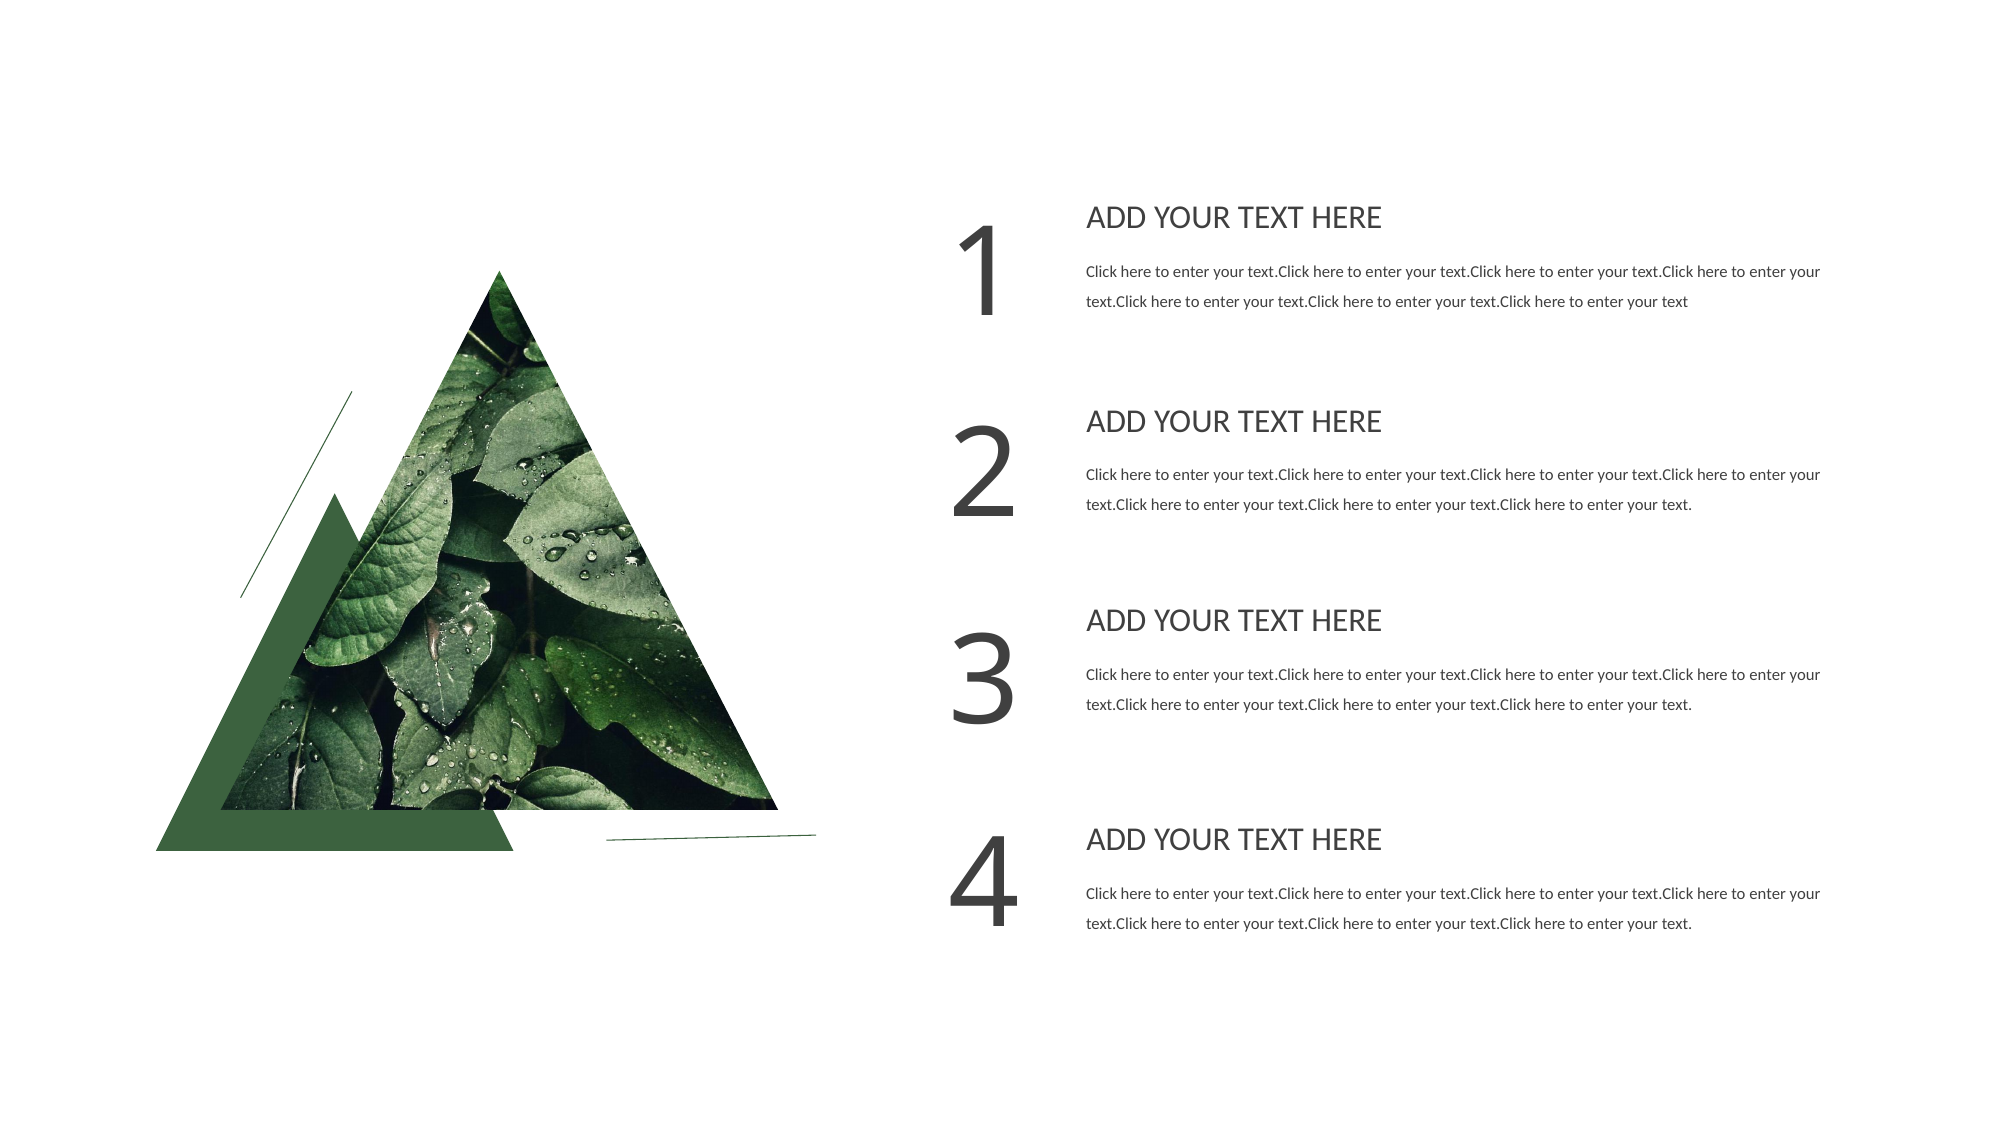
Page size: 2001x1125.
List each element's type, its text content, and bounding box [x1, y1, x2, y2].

text_box Click here to enter your text.Click here to enter your text.Click here to enter your text.Click here to enter your text.Click here to enter your text.Click here to enter your text.Click here to enter your text [1071, 243, 1846, 319]
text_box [240, 391, 352, 598]
text_box 4 [933, 793, 1051, 959]
text_box Click here to enter your text.Click here to enter your text.Click here to enter your text.Click here to enter your text.Click here to enter your text.Click here to enter your text.Click here to enter your text. [1071, 865, 1846, 940]
text_box 1 [933, 182, 1051, 348]
text_box Click here to enter your text.Click here to enter your text.Click here to enter your text.Click here to enter your text.Click here to enter your text.Click here to enter your text.Click here to enter your text. [1071, 446, 1846, 522]
text_box 3 [933, 590, 1051, 756]
text_box 2 [933, 383, 1051, 549]
text_box ADD YOUR TEXT HERE [1071, 809, 1398, 865]
text_box ADD YOUR TEXT HERE [1071, 188, 1398, 243]
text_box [155, 270, 779, 851]
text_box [606, 835, 817, 841]
text_box ADD YOUR TEXT HERE [1071, 590, 1398, 646]
text_box ADD YOUR TEXT HERE [1071, 391, 1398, 446]
text_box Click here to enter your text.Click here to enter your text.Click here to enter your text.Click here to enter your text.Click here to enter your text.Click here to enter your text.Click here to enter your text. [1071, 646, 1846, 721]
